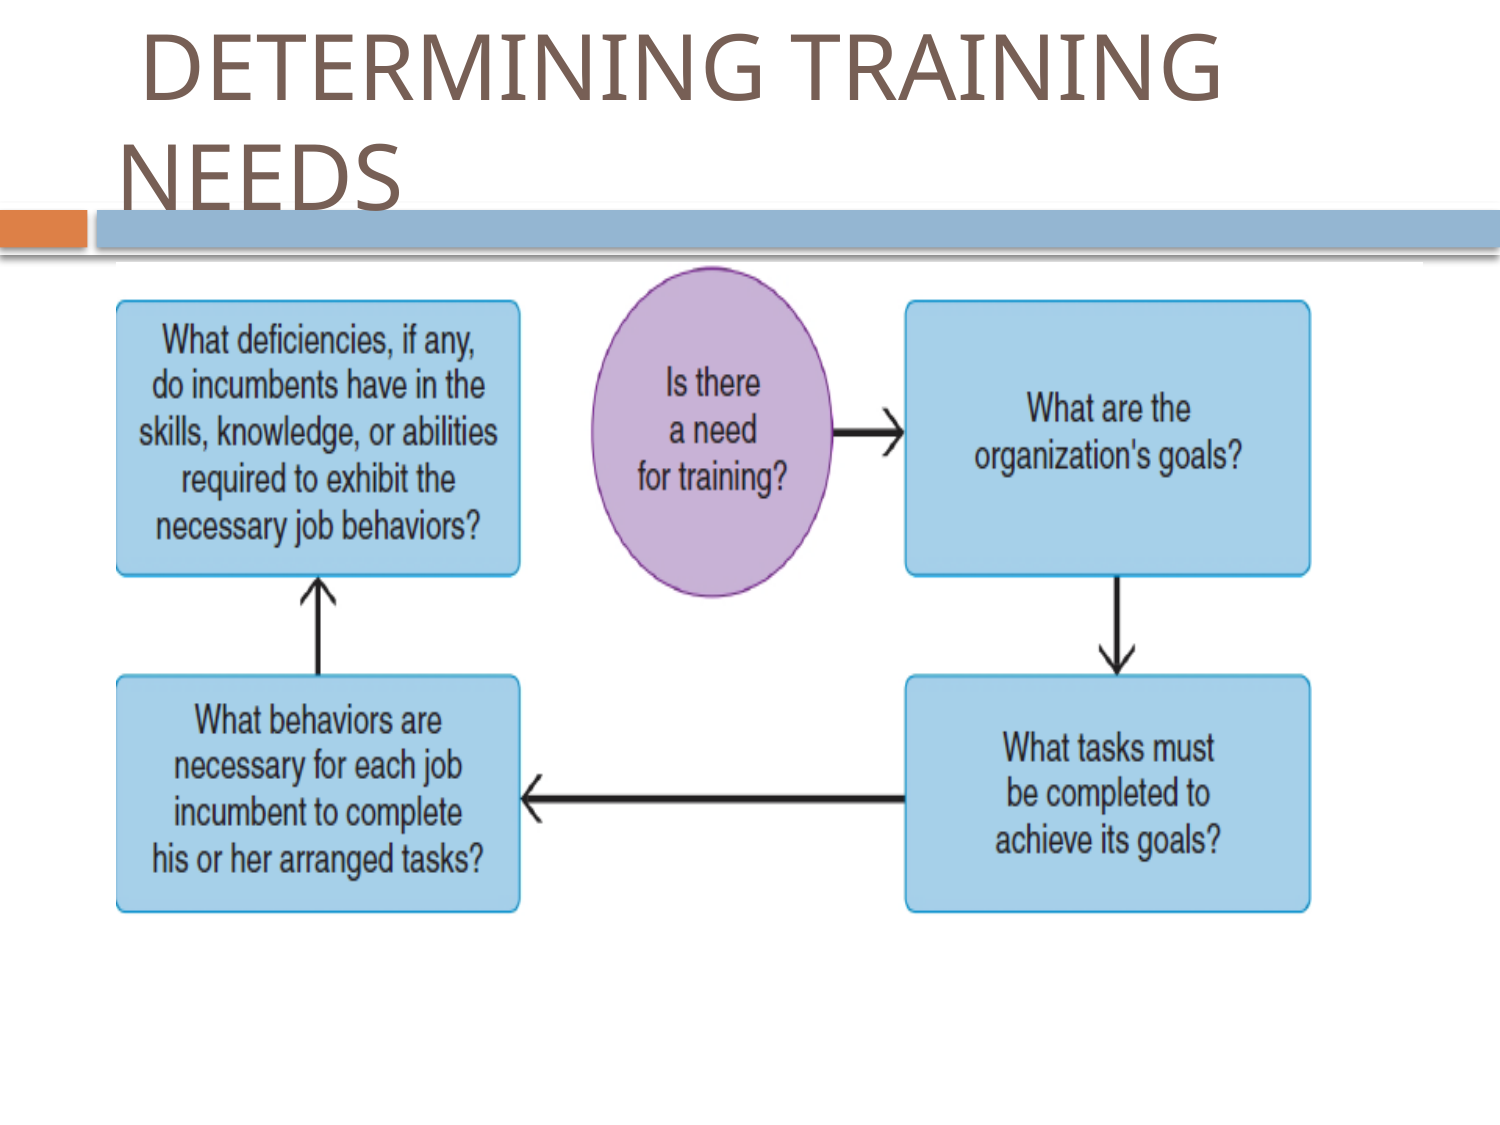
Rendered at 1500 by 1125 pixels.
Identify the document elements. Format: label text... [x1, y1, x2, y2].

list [115, 262, 1423, 1063]
title DETERMINING TRAINING NEEDS [100, 37, 1438, 200]
